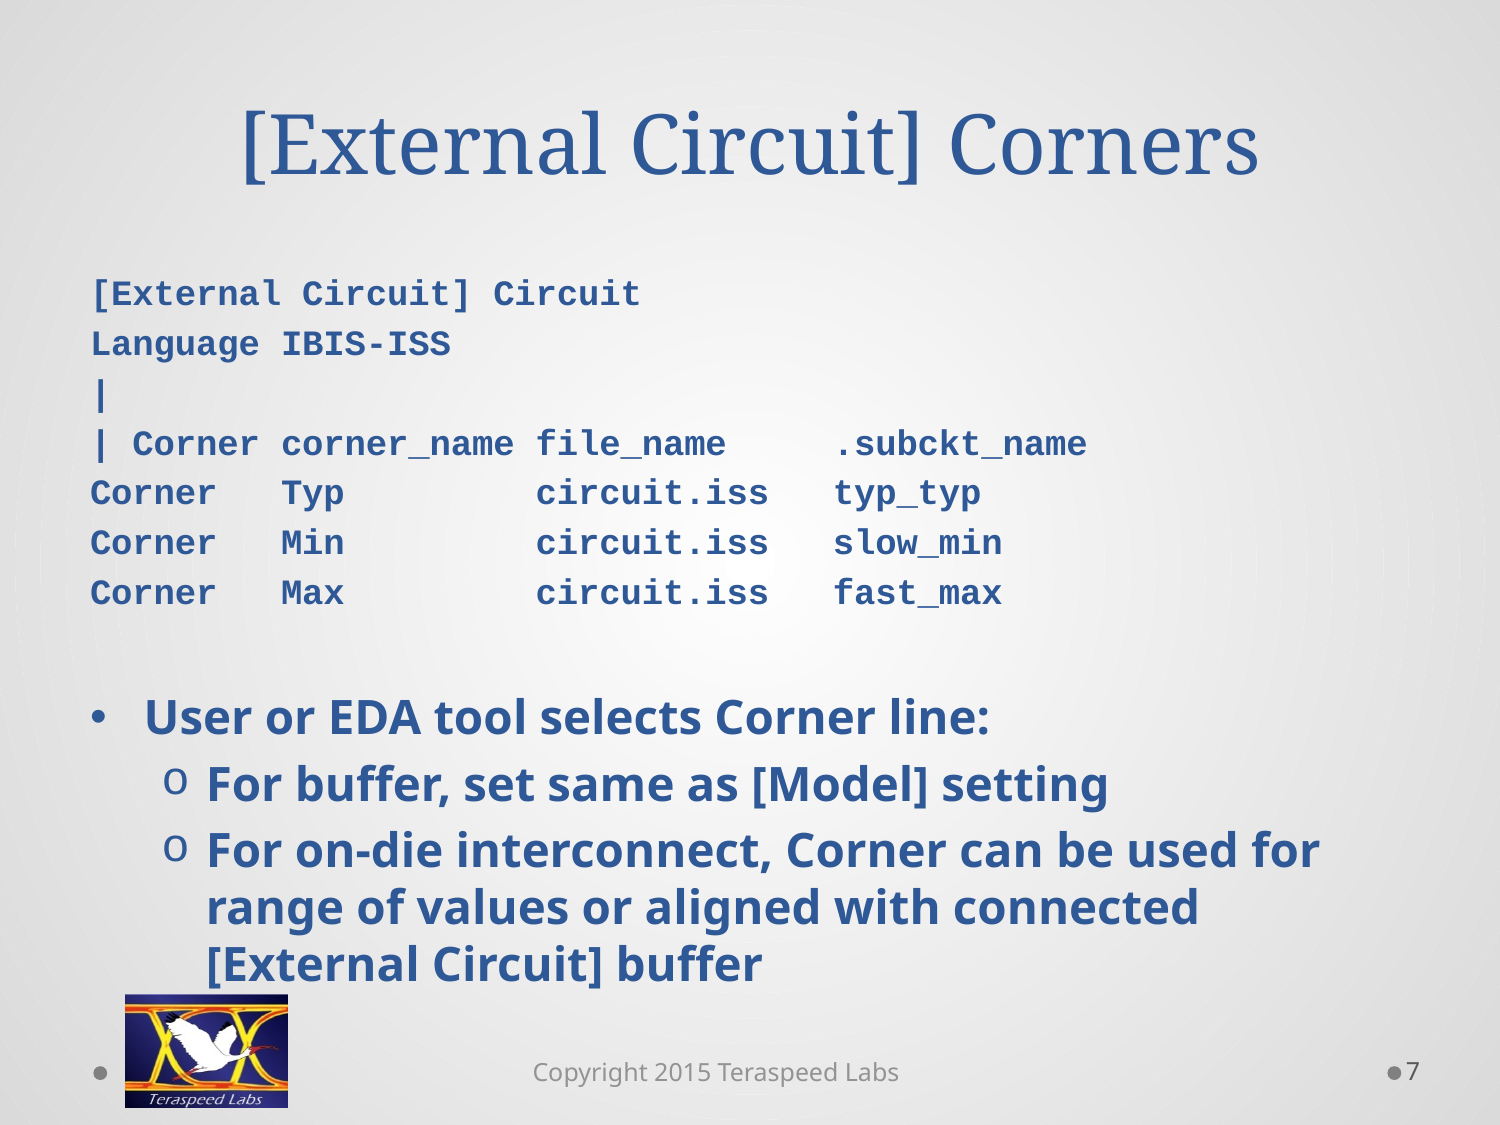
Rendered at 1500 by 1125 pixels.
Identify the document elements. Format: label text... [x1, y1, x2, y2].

picture [125, 1005, 288, 1108]
footer Copyright 2015 Teraspeed Labs [525, 1043, 993, 1103]
title [External Circuit] Corners [75, 0, 1425, 262]
list [External Circuit] Circuit Language IBIS-ISS | | Corner corner_name file_name .subckt_name Corner Typ circuit.iss typ_typ Corner Min circuit.iss slow_min Corner Max circuit.iss fast_max User or EDA tool selects Corner line: For buffer, set same as [Model] setting For on-die interconnect, Corner can be used for range of values or aligned with connected [External Circuit] buffer [75, 262, 1425, 1005]
slide_number 7 [1401, 1042, 1494, 1103]
